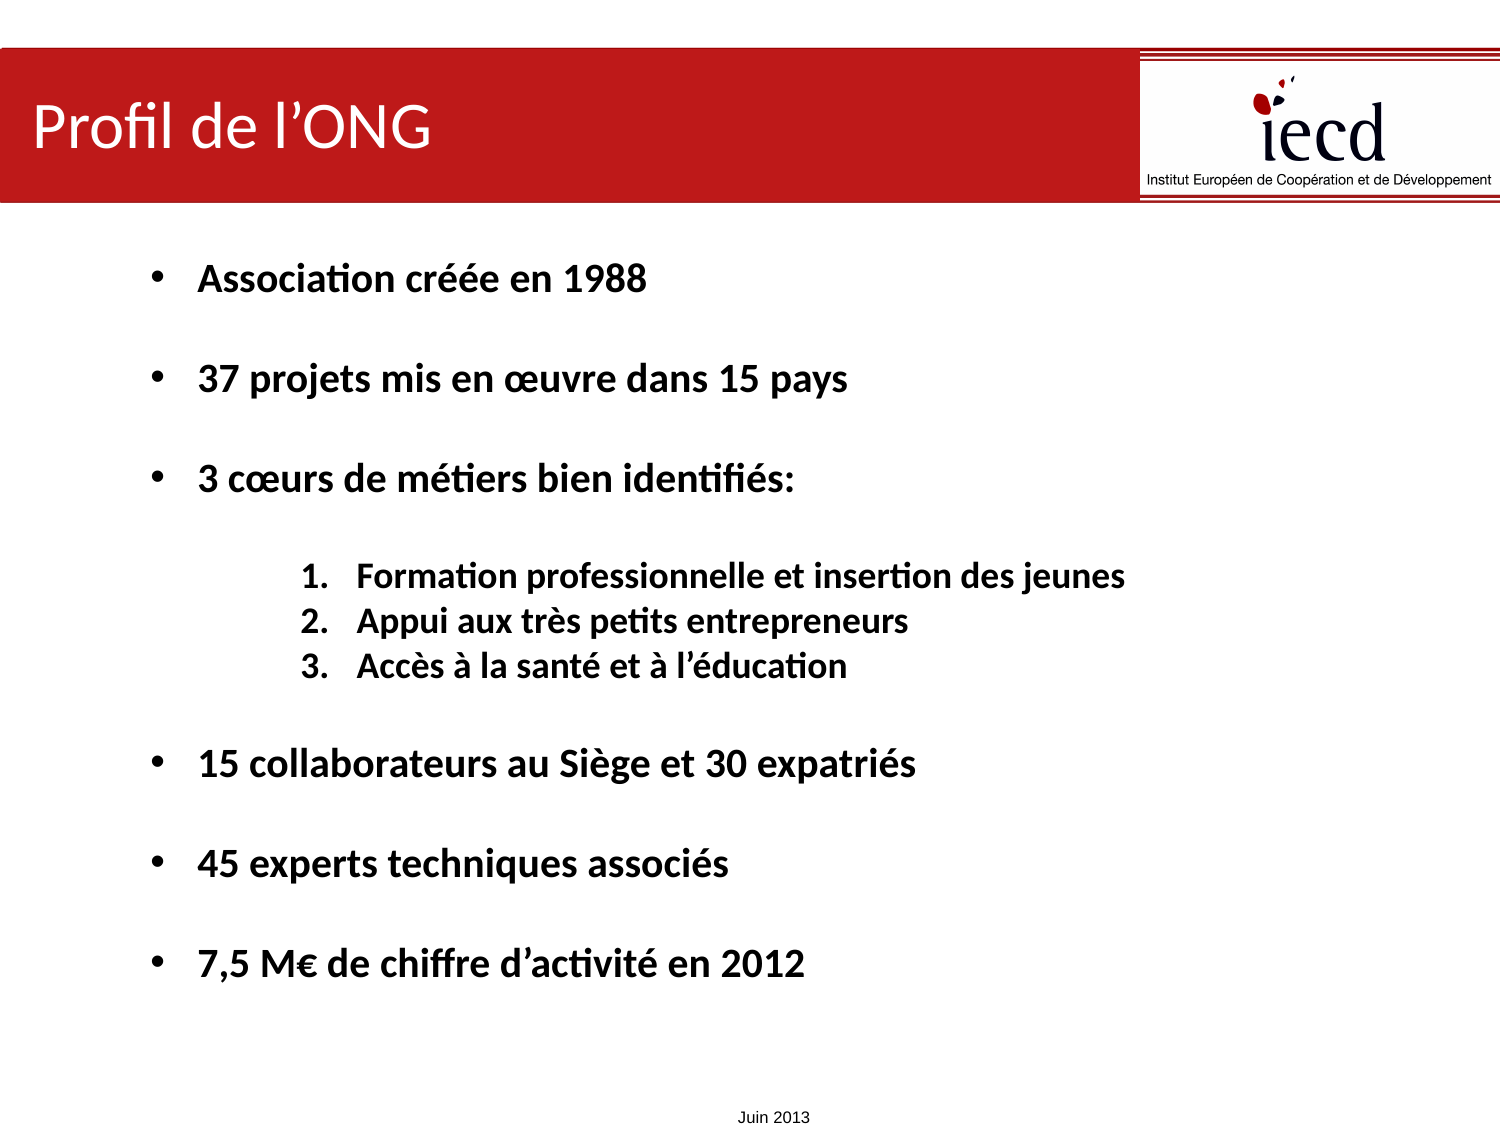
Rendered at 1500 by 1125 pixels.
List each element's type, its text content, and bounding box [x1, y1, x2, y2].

text_box Association créée en 1988 37 projets mis en œuvre dans 15 pays 3 cœurs de métiers bien identifiés: Formation professionnelle et insertion des jeunes Appui aux très petits entrepreneurs Accès à la santé et à l’éducation 15 collaborateurs au Siège et 30 expatriés 45 experts techniques associés 7,5 M€ de chiffre d’activité en 2012 [135, 243, 1282, 1094]
title Profil de l’ONG [17, 42, 1427, 202]
picture [1427, 66, 1500, 194]
